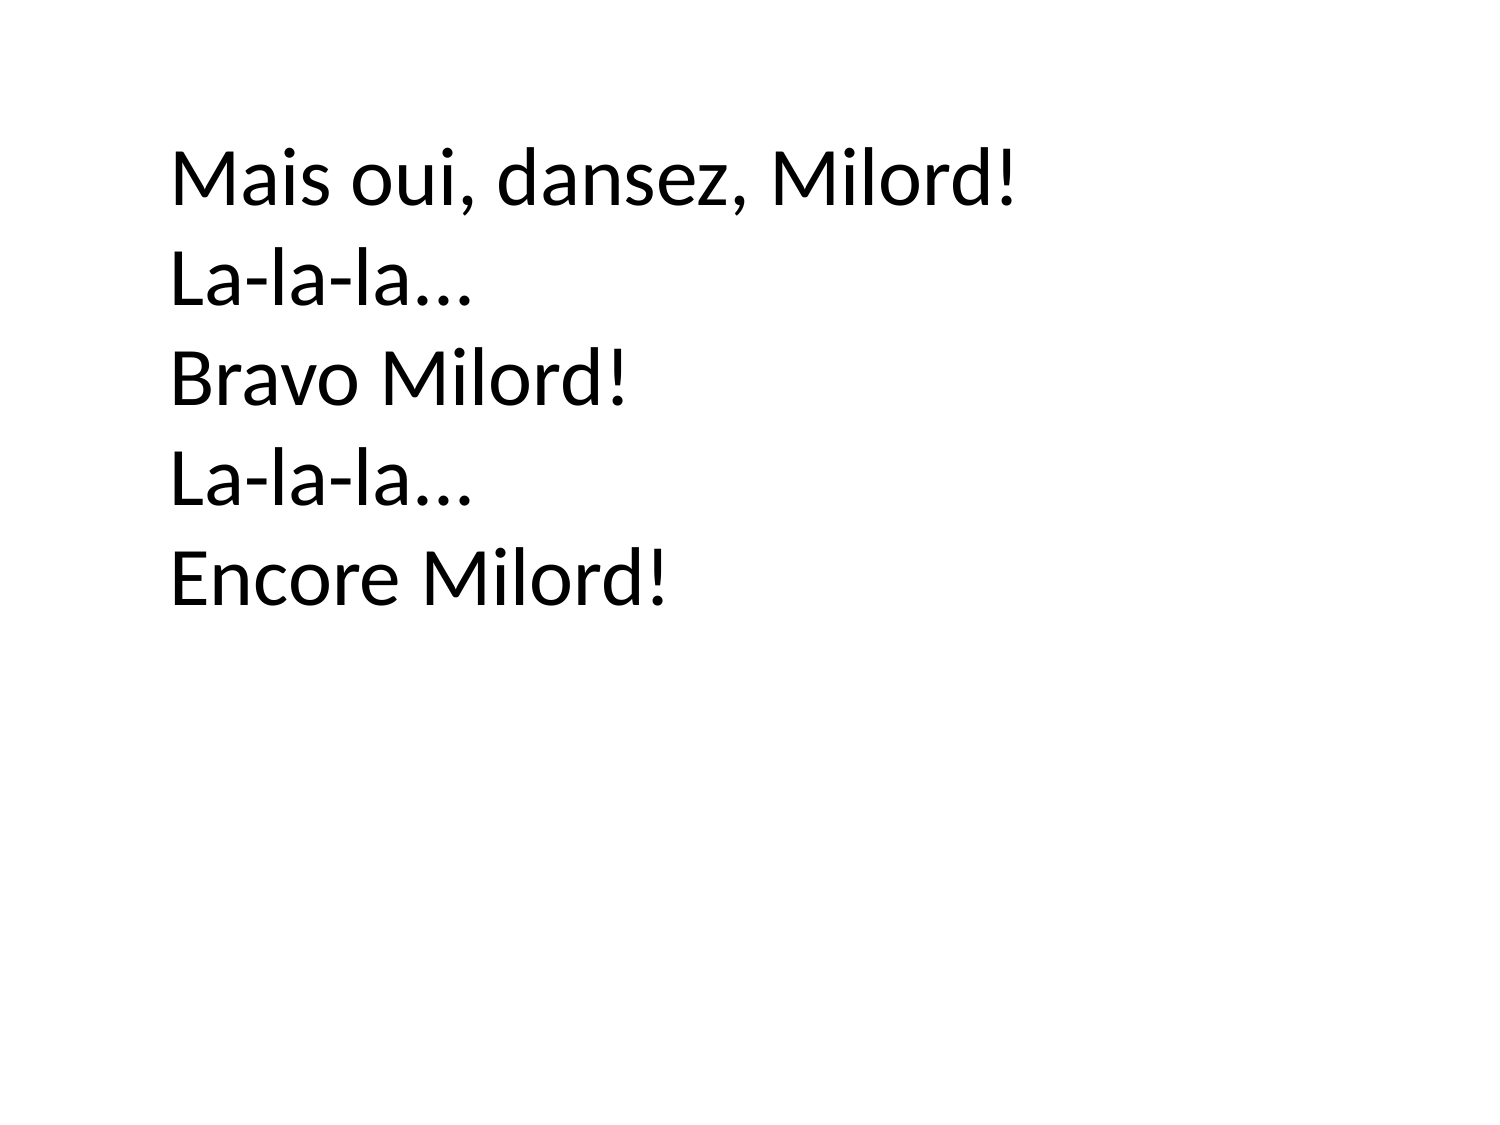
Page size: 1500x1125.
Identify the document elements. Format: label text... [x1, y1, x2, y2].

text_box Mais oui, dansez, Milord! La-la-la... Bravo Milord! La-la-la... Encore Milord! [154, 115, 1038, 630]
